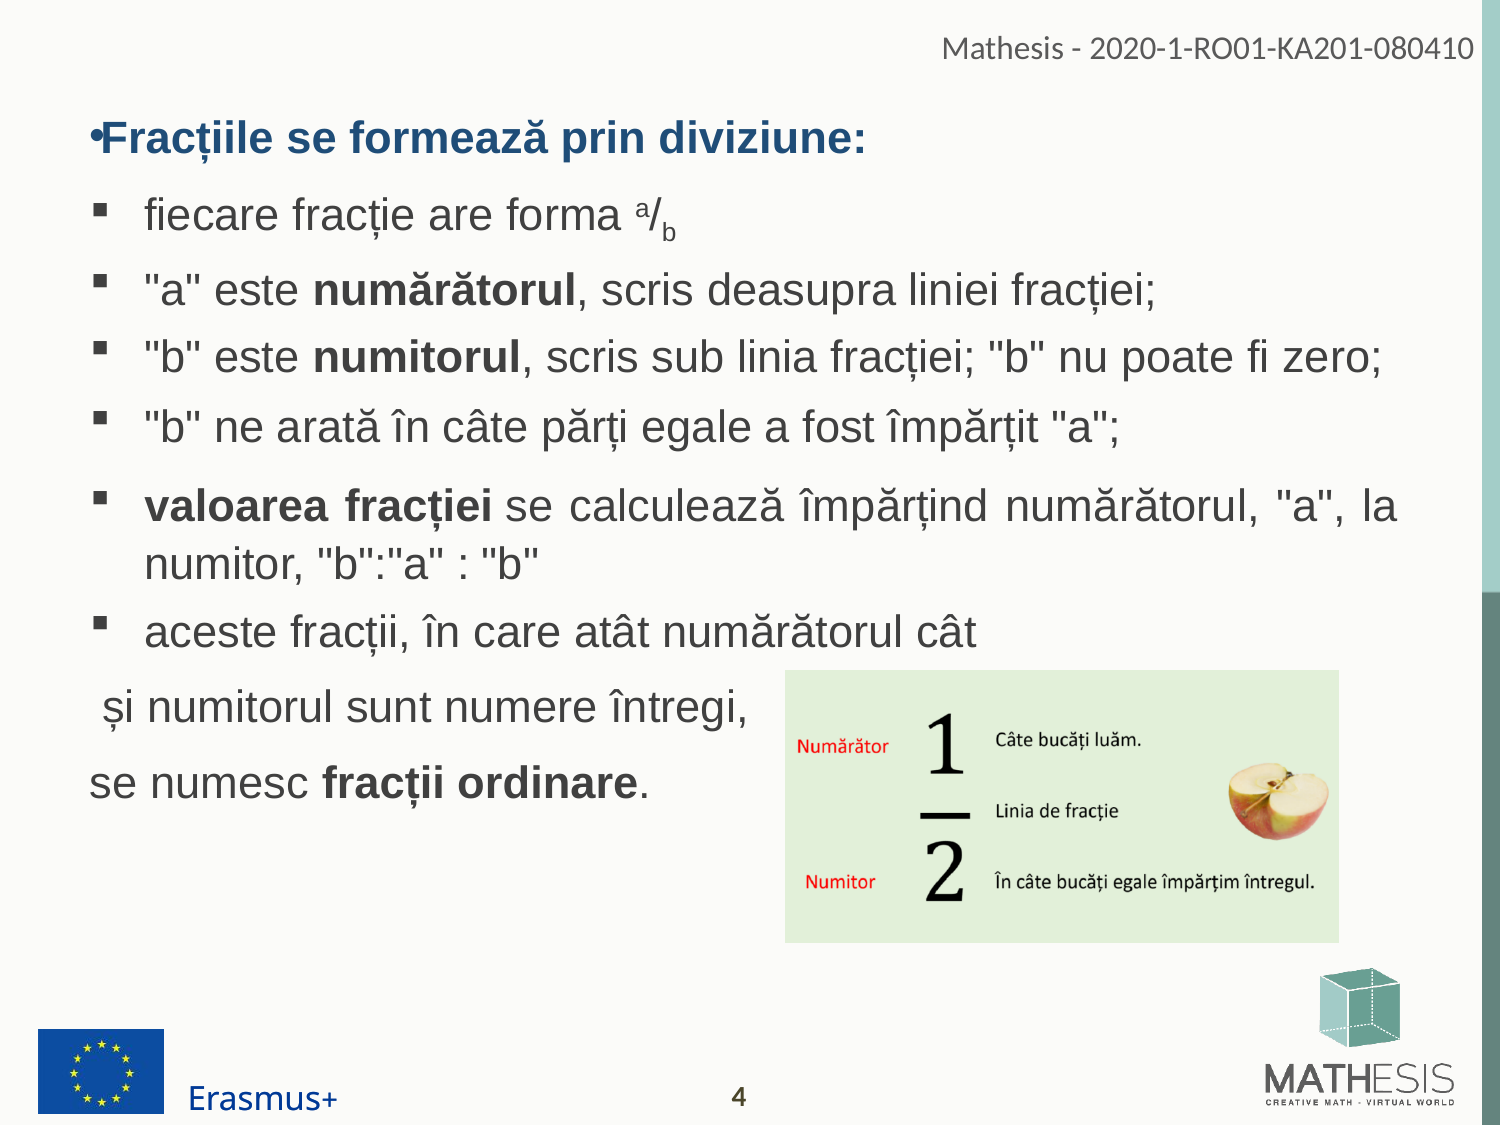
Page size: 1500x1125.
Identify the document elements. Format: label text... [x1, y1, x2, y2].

list Fracțiile se formează prin diviziune: fiecare fracție are forma a/b "a" este numărătorul, scris deasupra liniei fracției; "b" este numitorul, scris sub linia fracției; "b" nu poate fi zero; "b" ne arată în câte părți egale a fost împărțit "a"; valoarea fracției se calculează împărțind numărătorul, "a", la numitor, "b":"a" : "b" aceste fracții, în care atât numărătorul cât și numitorul sunt numere întregi, se numesc fracții ordinare. [75, 96, 1425, 839]
picture [785, 669, 1339, 943]
picture [38, 1029, 164, 1114]
